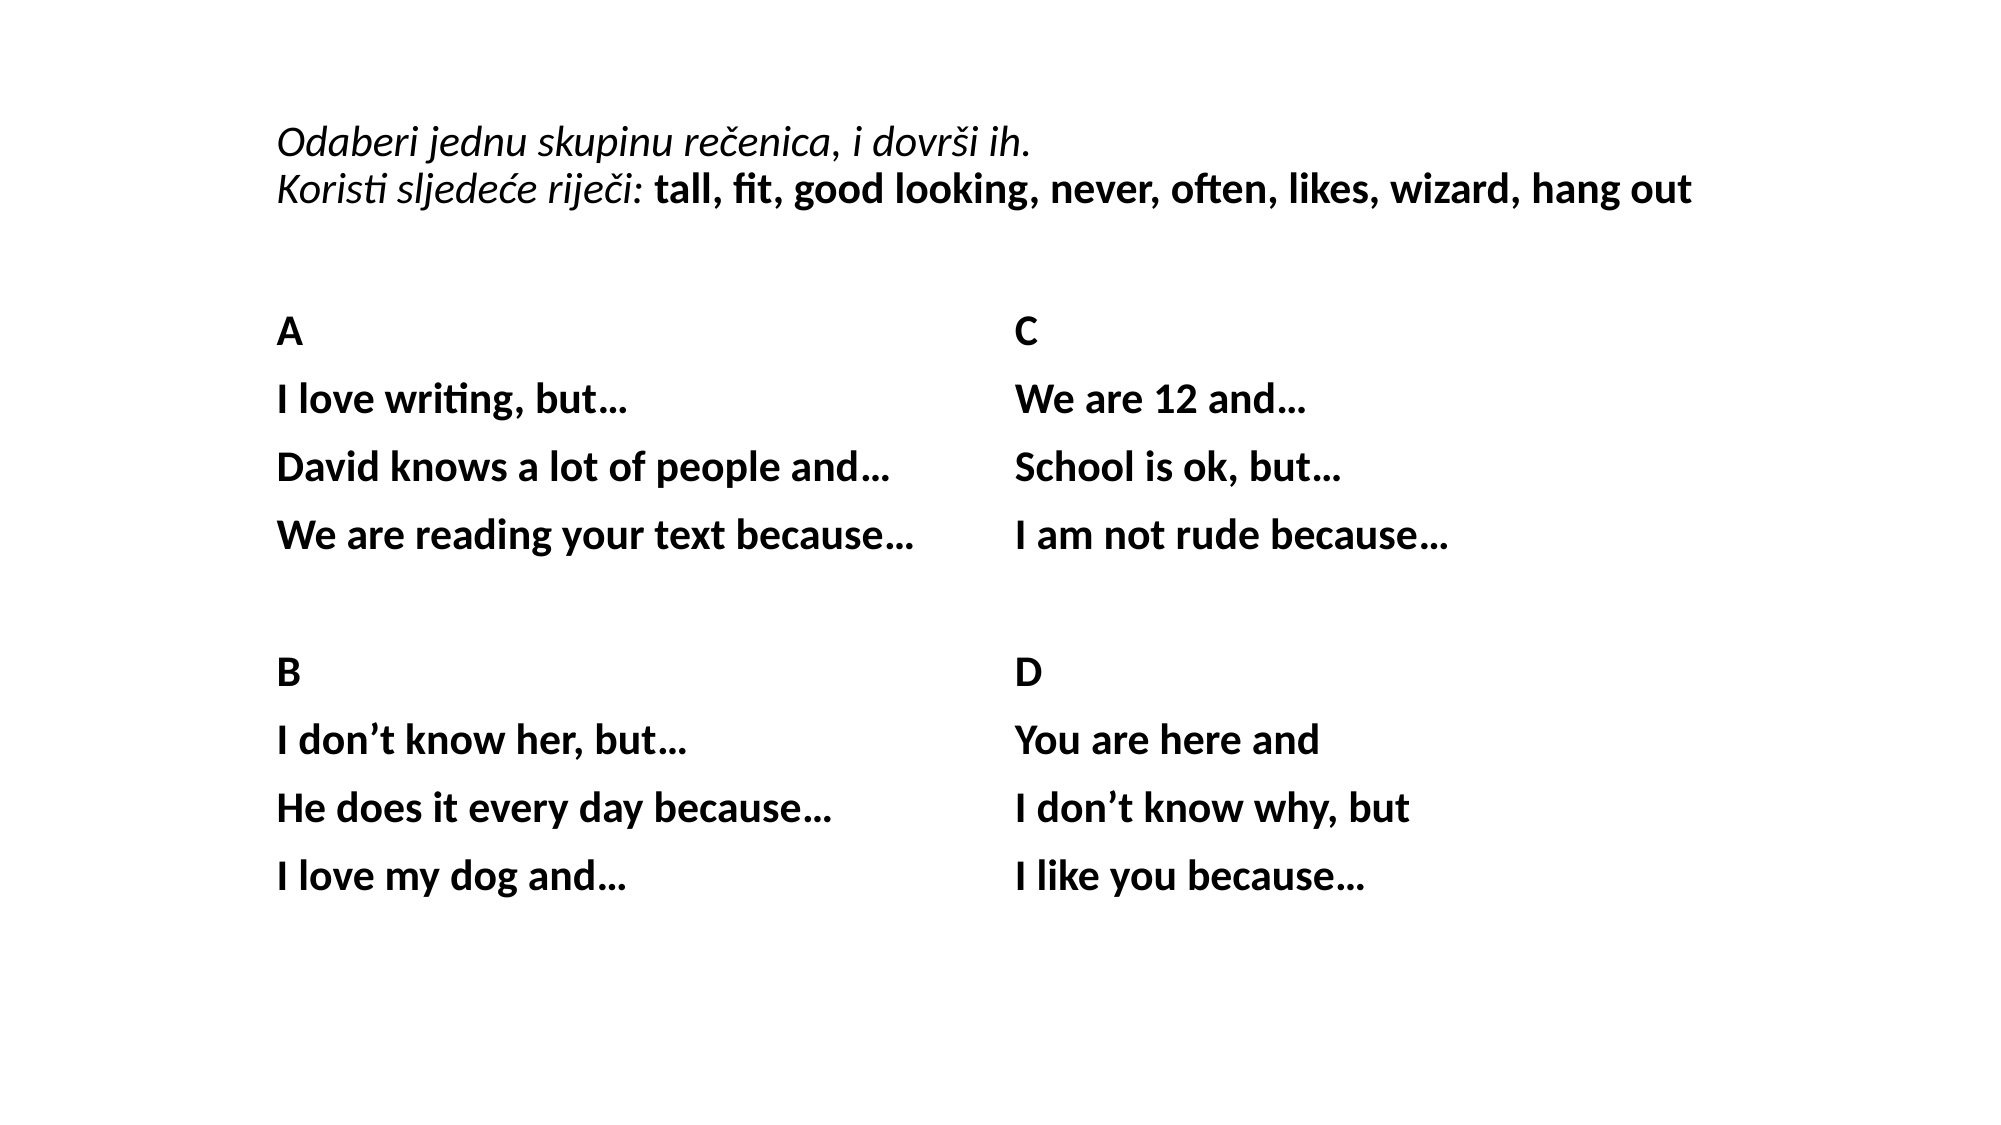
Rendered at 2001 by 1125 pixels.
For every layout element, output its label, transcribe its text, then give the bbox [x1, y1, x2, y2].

text_box C We are 12 and… School is ok, but… I am not rude because… D You are here and I don’t know why, but I like you because… [999, 585, 1689, 1015]
text_box Odaberi jednu skupinu rečenica, i dovrši ih. Koristi sljedeće riječi: tall, fit, good looking, never, often, likes, wizard, hang out [261, 110, 1739, 585]
list A I love writing, but… David knows a lot of people and… We are reading your text because… B I don’t know her, but… He does it every day because… I love my dog and… [261, 585, 951, 1015]
